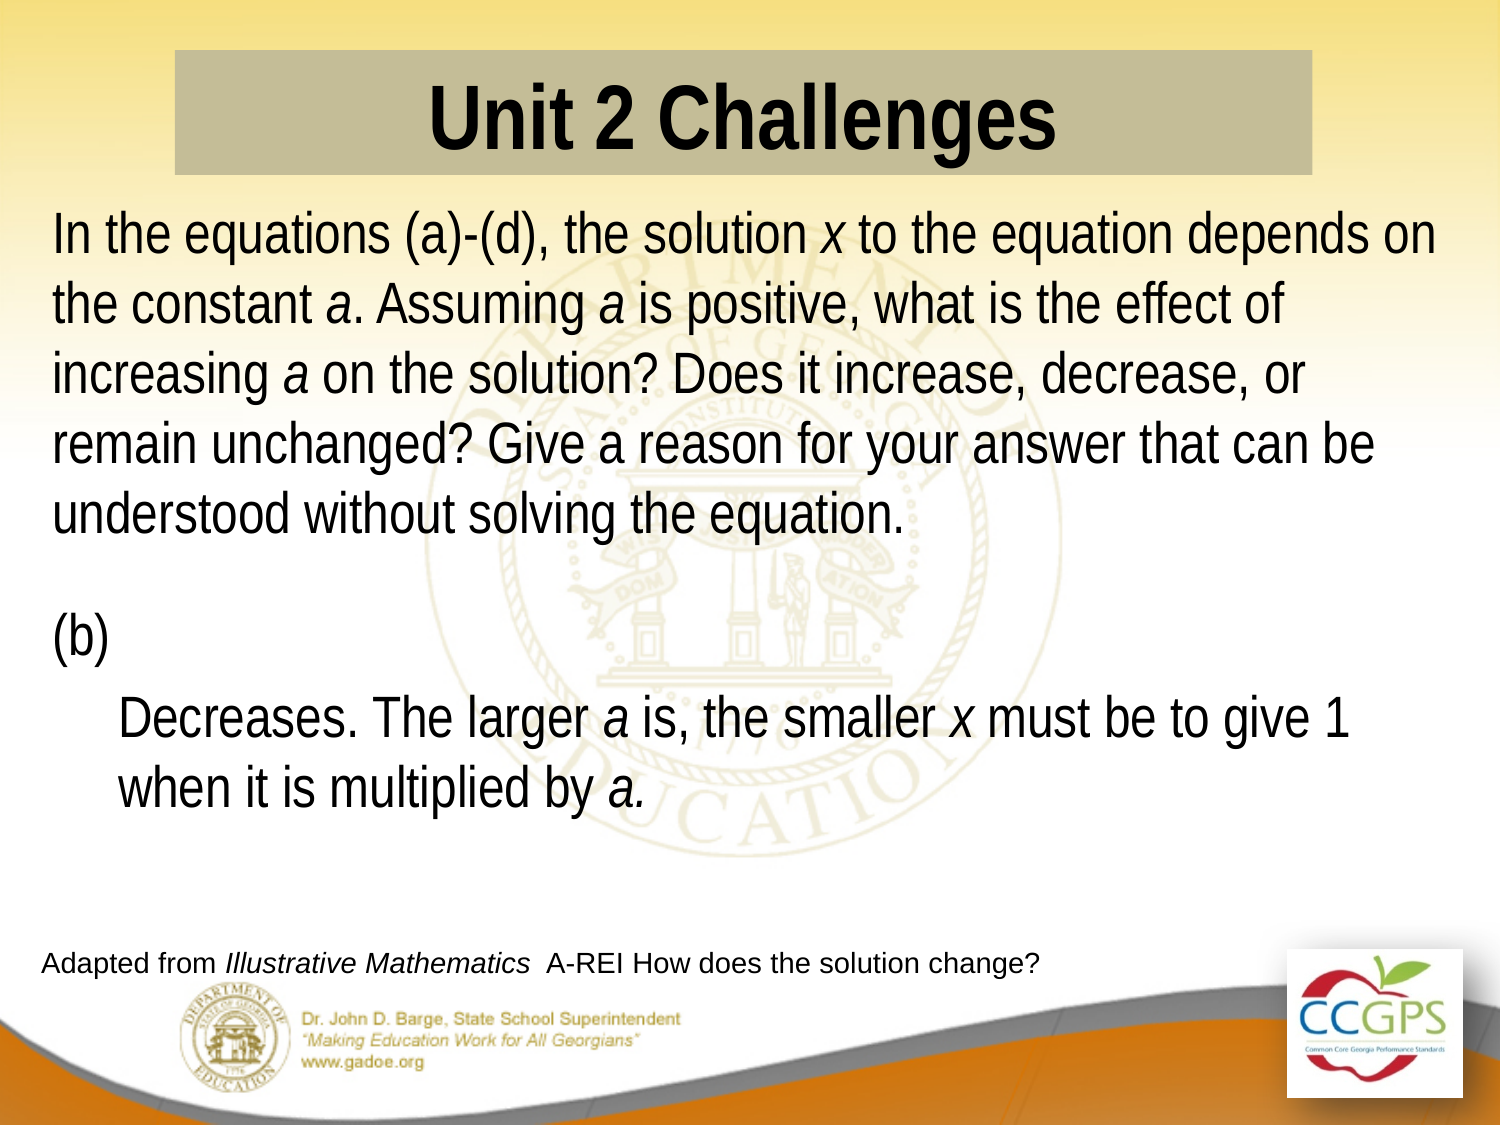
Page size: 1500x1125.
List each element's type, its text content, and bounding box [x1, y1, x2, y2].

picture [0, 0, 1500, 1125]
title Unit 2 Challenges [174, 49, 1313, 176]
text_box Adapted from Illustrative Mathematics A-REI How does the solution change? [26, 937, 1057, 988]
